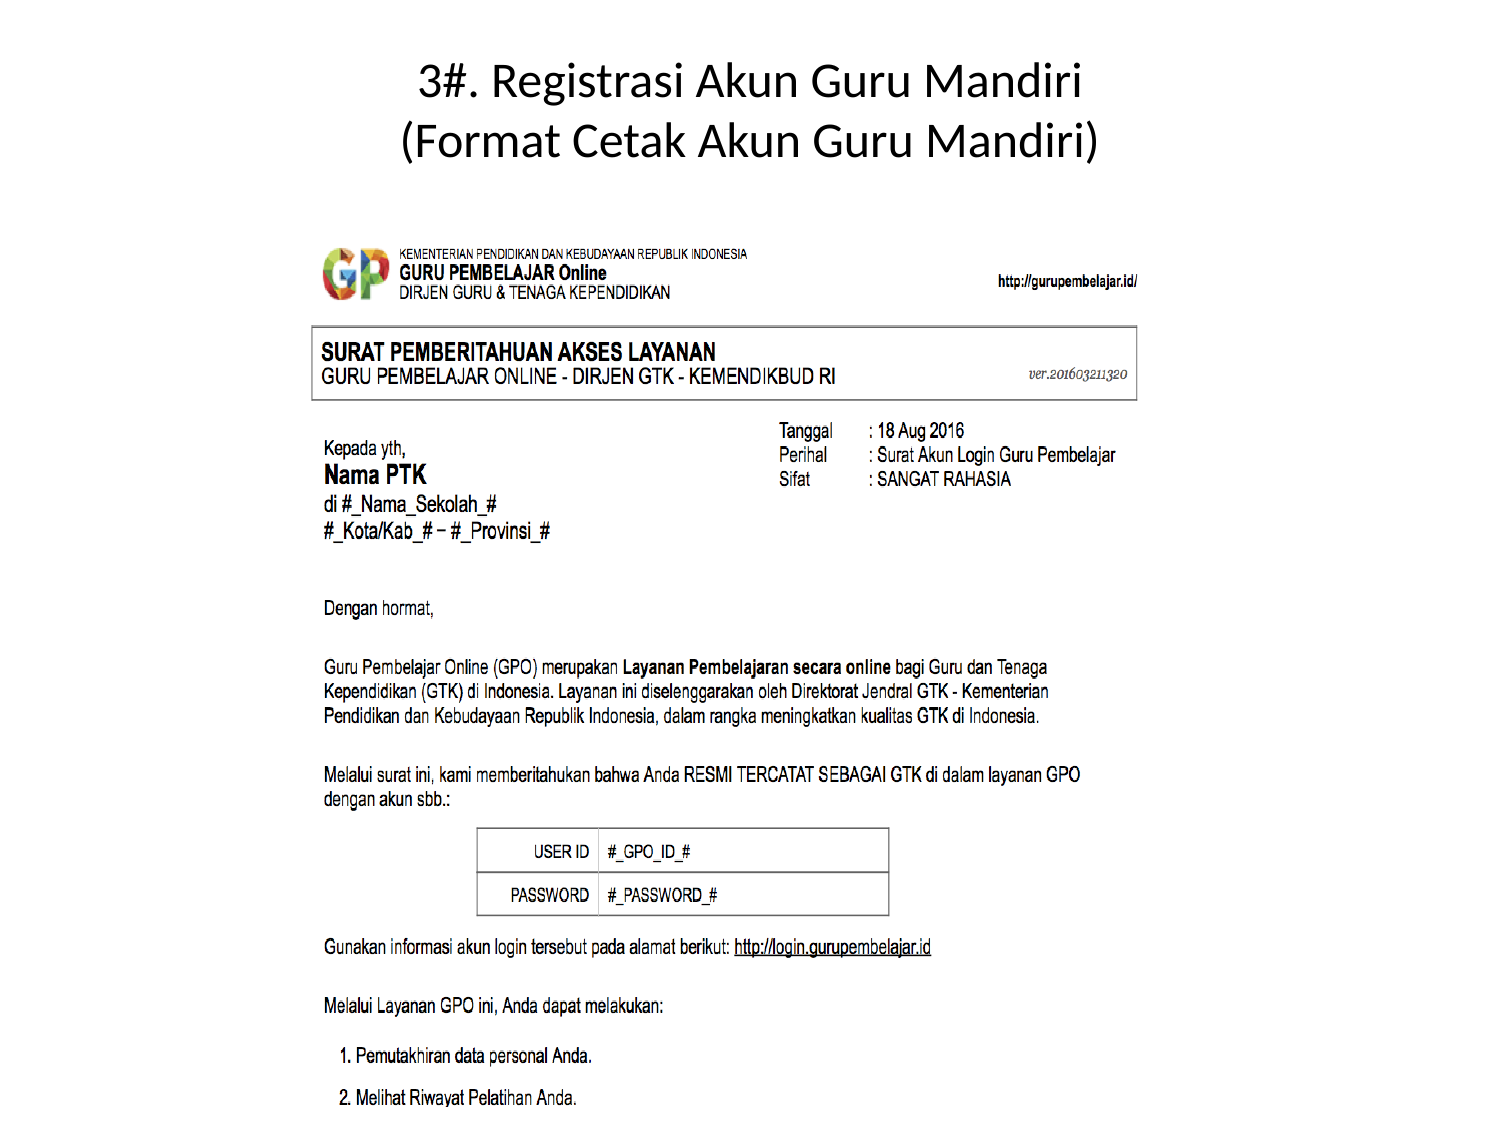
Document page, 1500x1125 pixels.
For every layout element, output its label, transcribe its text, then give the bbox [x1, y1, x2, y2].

title 3#. Registrasi Akun Guru Mandiri (Format Cetak Akun Guru Mandiri) [243, 13, 1257, 202]
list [267, 241, 1280, 1107]
